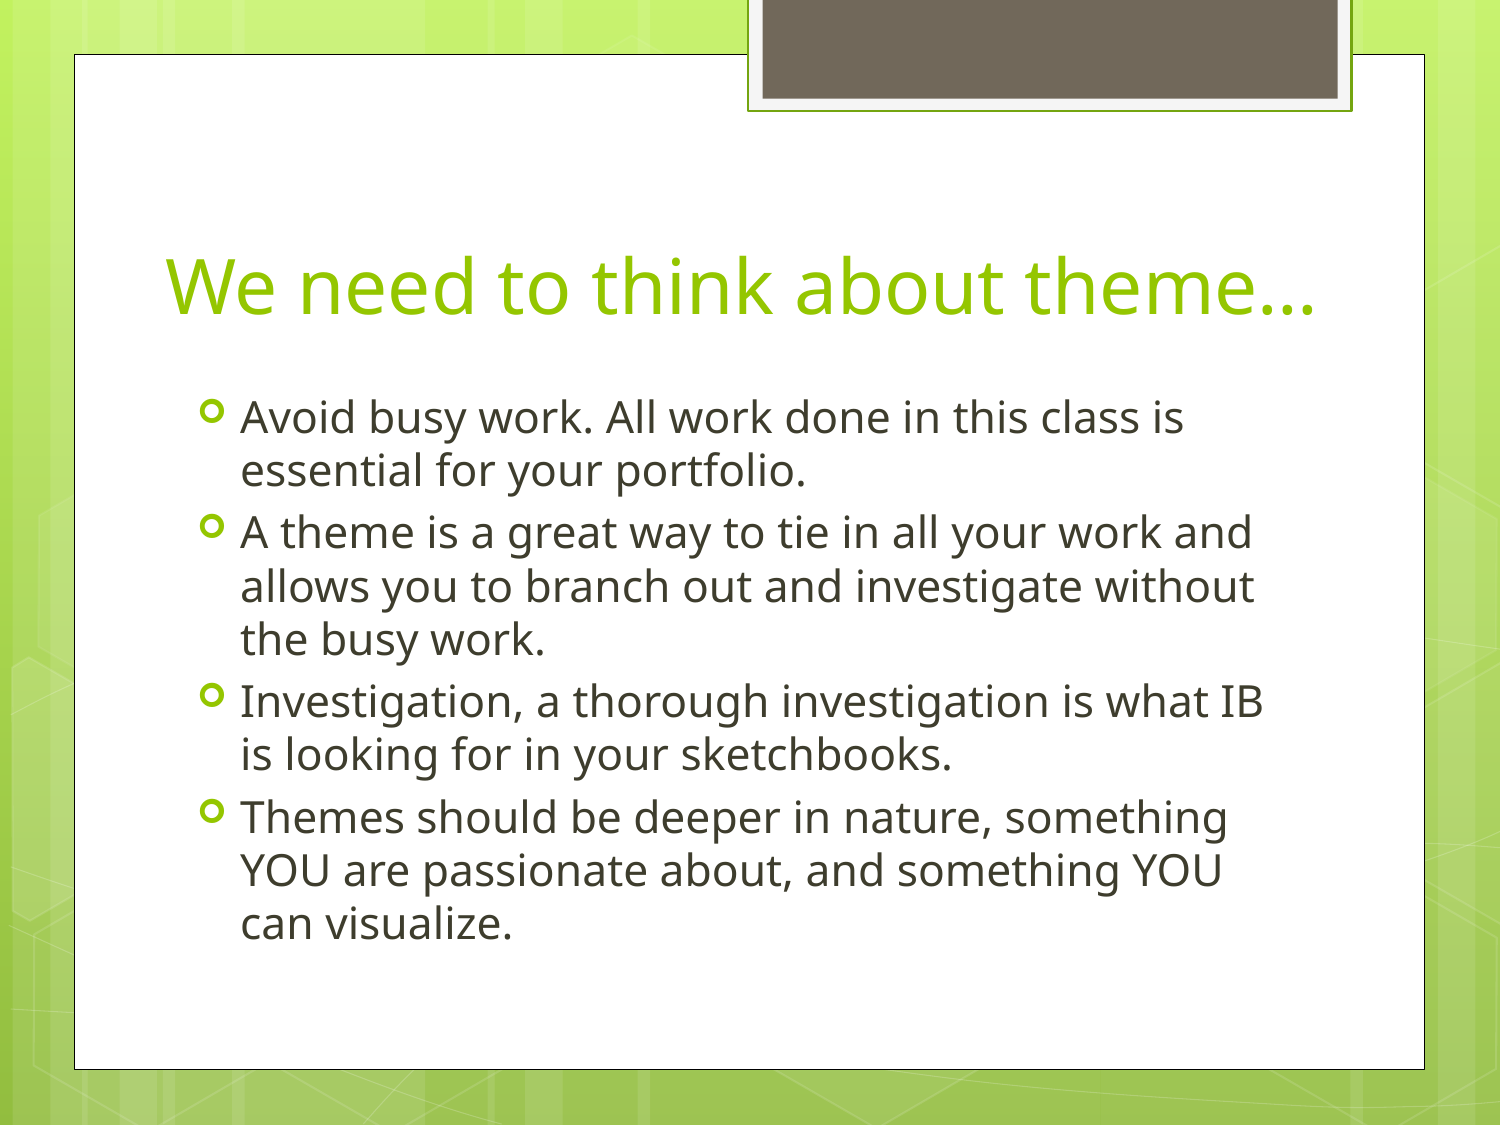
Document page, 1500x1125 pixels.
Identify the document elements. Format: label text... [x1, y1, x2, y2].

title We need to think about theme… [150, 149, 1374, 338]
list Avoid busy work. All work done in this class is essential for your portfolio. A theme is a great way to tie in all your work and allows you to branch out and investigate without the busy work. Investigation, a thorough investigation is what IB is looking for in your sketchbooks. Themes should be deeper in nature, something YOU are passionate about, and something YOU can visualize. [171, 381, 1283, 957]
